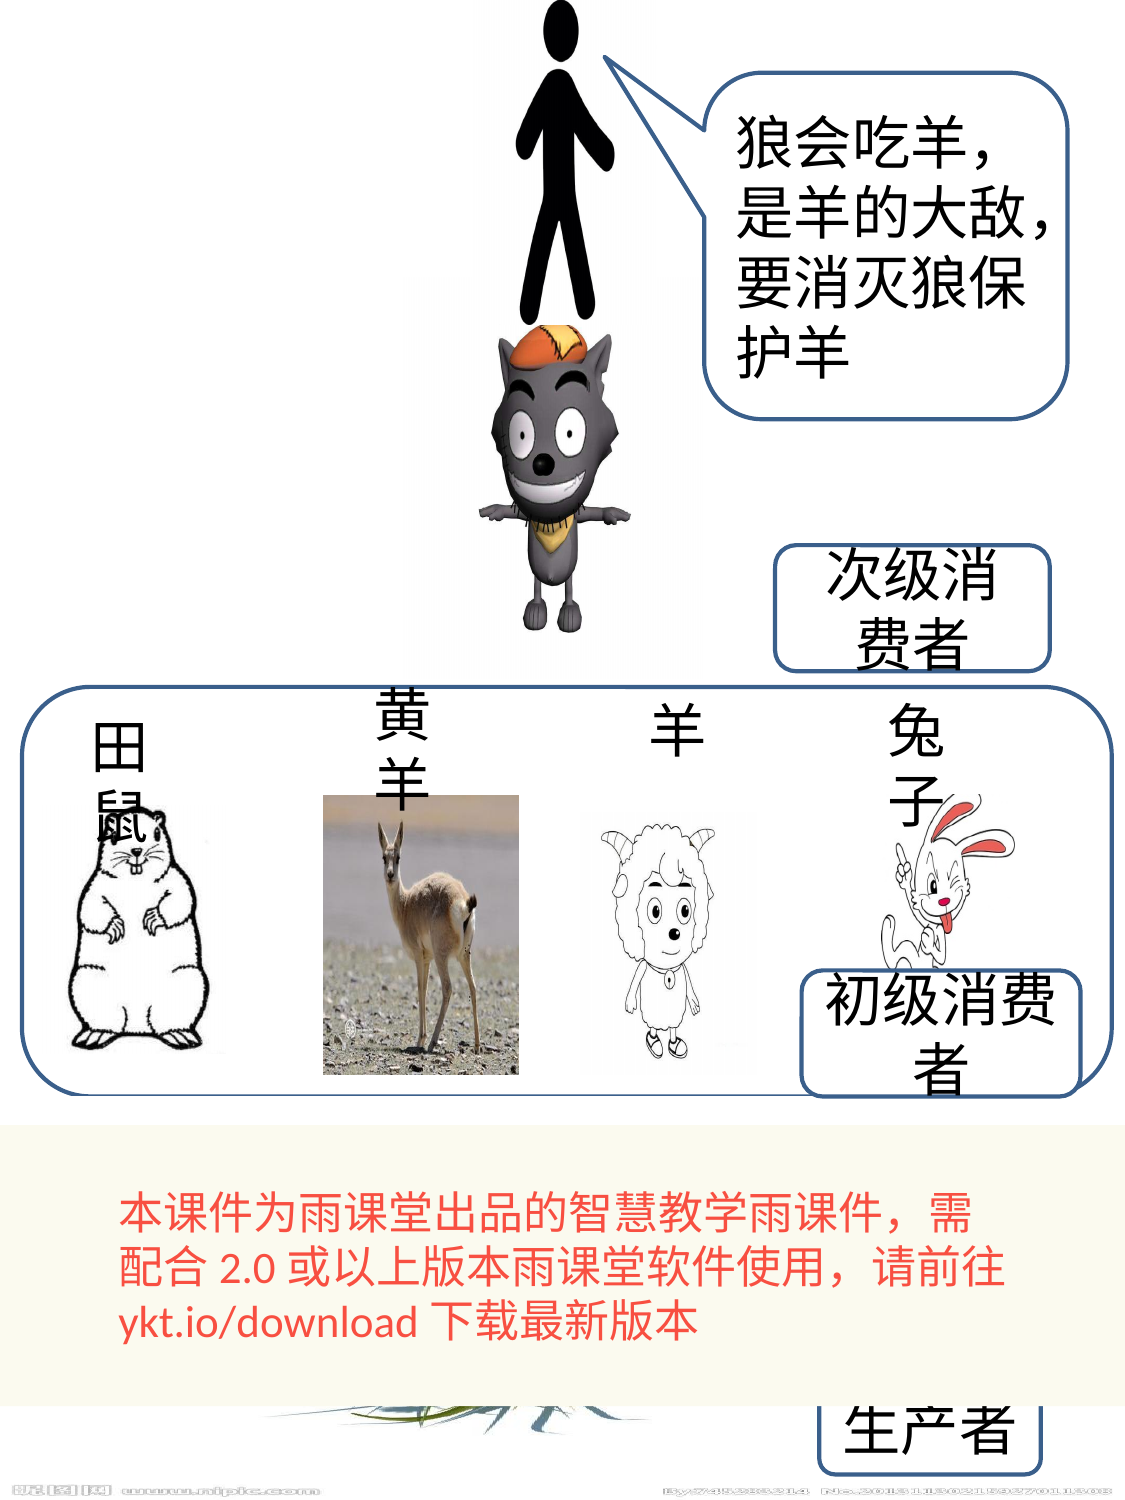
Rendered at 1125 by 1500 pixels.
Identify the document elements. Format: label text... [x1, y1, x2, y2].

text_box 初级消费者 [799, 968, 1083, 1094]
text_box 兔子 [872, 686, 1015, 842]
picture [39, 804, 226, 1054]
picture [579, 812, 758, 1075]
text_box [19, 684, 1114, 1094]
picture [881, 794, 1015, 1015]
text_box 羊 [633, 686, 705, 772]
picture [402, 0, 705, 679]
text_box 狼会吃羊，是羊的大敌，要消灭狼保护羊 [661, 70, 1070, 422]
picture [323, 795, 519, 1075]
text_box 黄羊 [358, 671, 492, 794]
picture [0, 1096, 1125, 1500]
text_box 田鼠 [75, 702, 191, 803]
text_box 次级消费者 [772, 543, 1052, 674]
